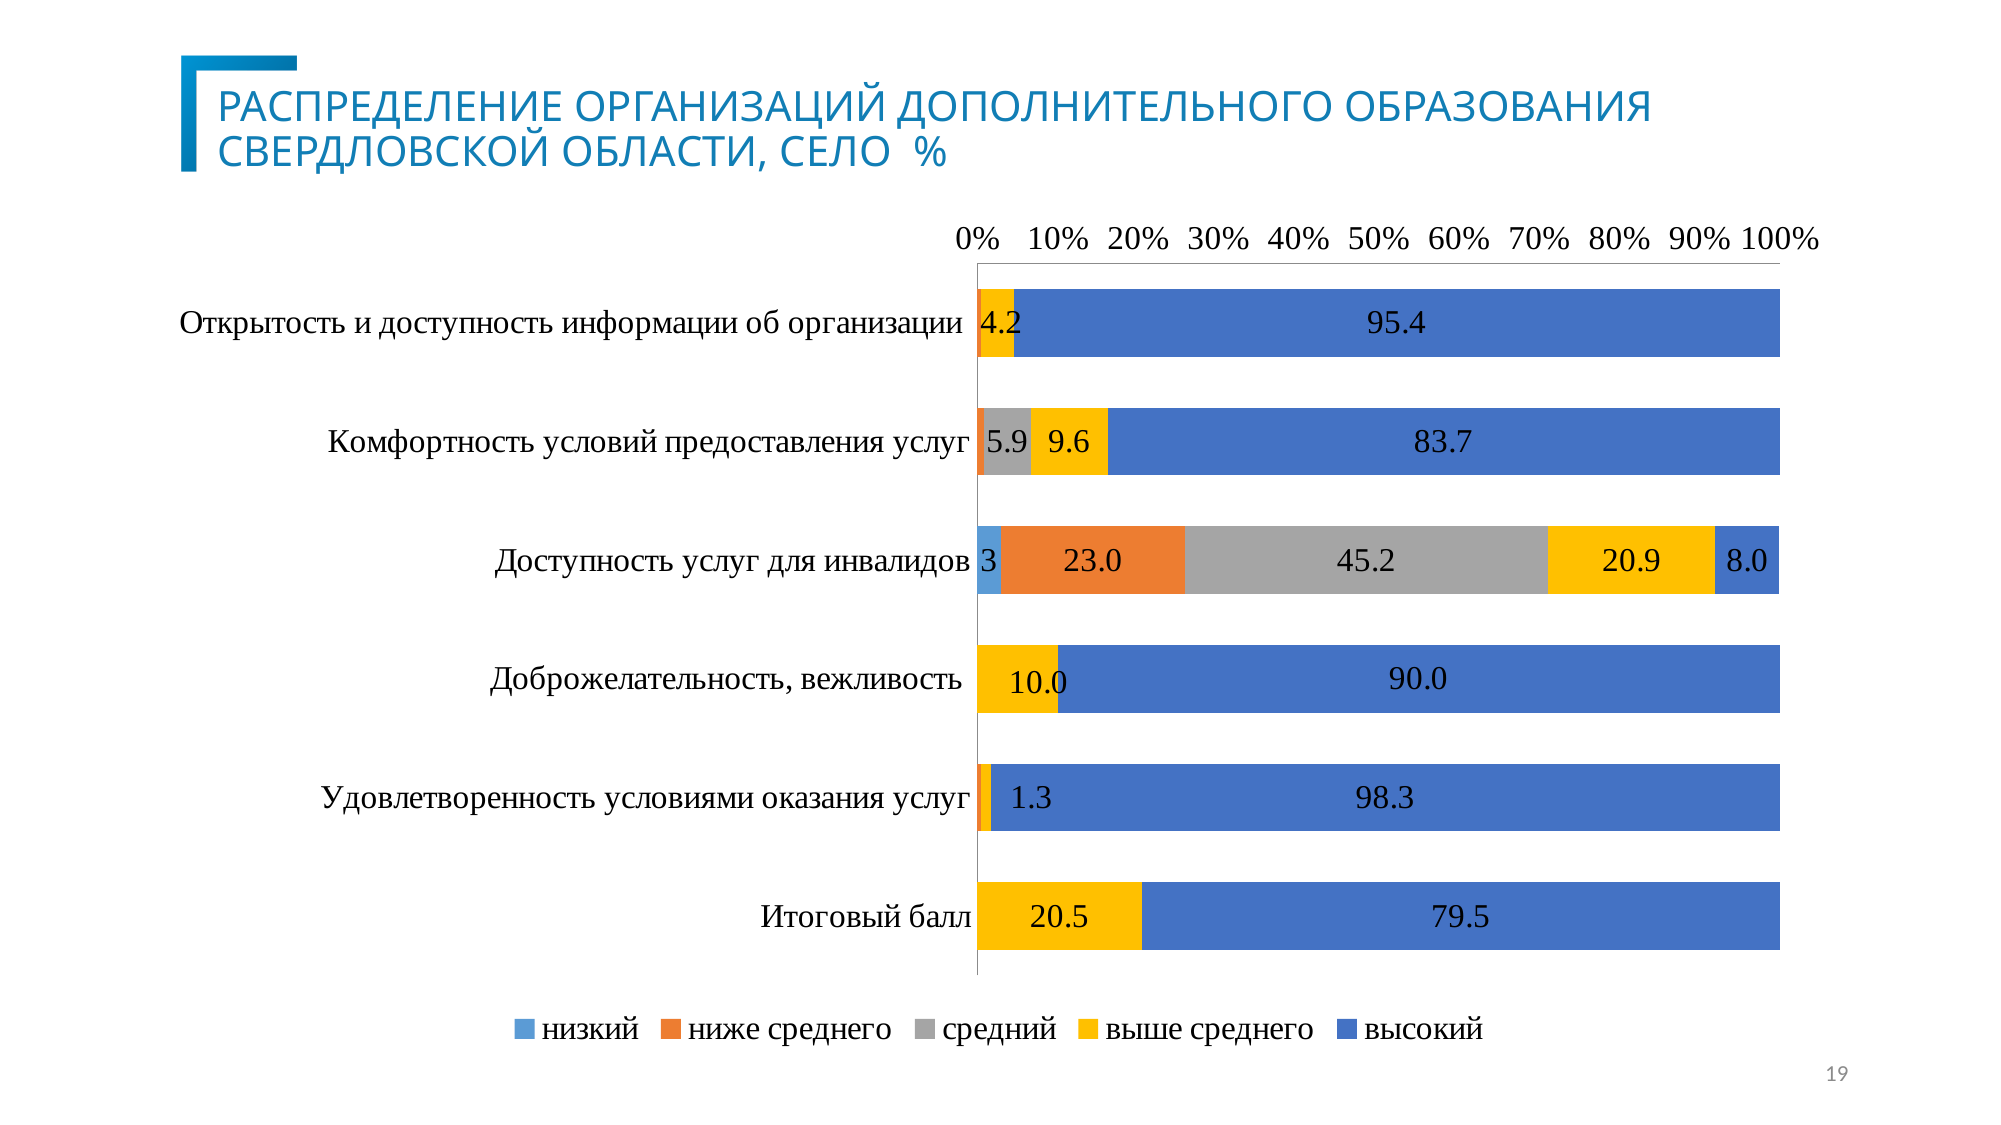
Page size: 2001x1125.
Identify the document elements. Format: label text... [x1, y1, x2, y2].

chart [145, 203, 1853, 1055]
slide_number 19 [1413, 1042, 1864, 1103]
picture [197, 71, 297, 172]
text_box РАСПРЕДЕЛЕНИЕ ОРГАНИЗАЦИЙ ДОПОЛНИТЕЛЬНОГО ОБРАЗОВАНИЯ СВЕРДЛОВСКОЙ ОБЛАСТИ, CЕЛО % [202, 45, 1922, 216]
